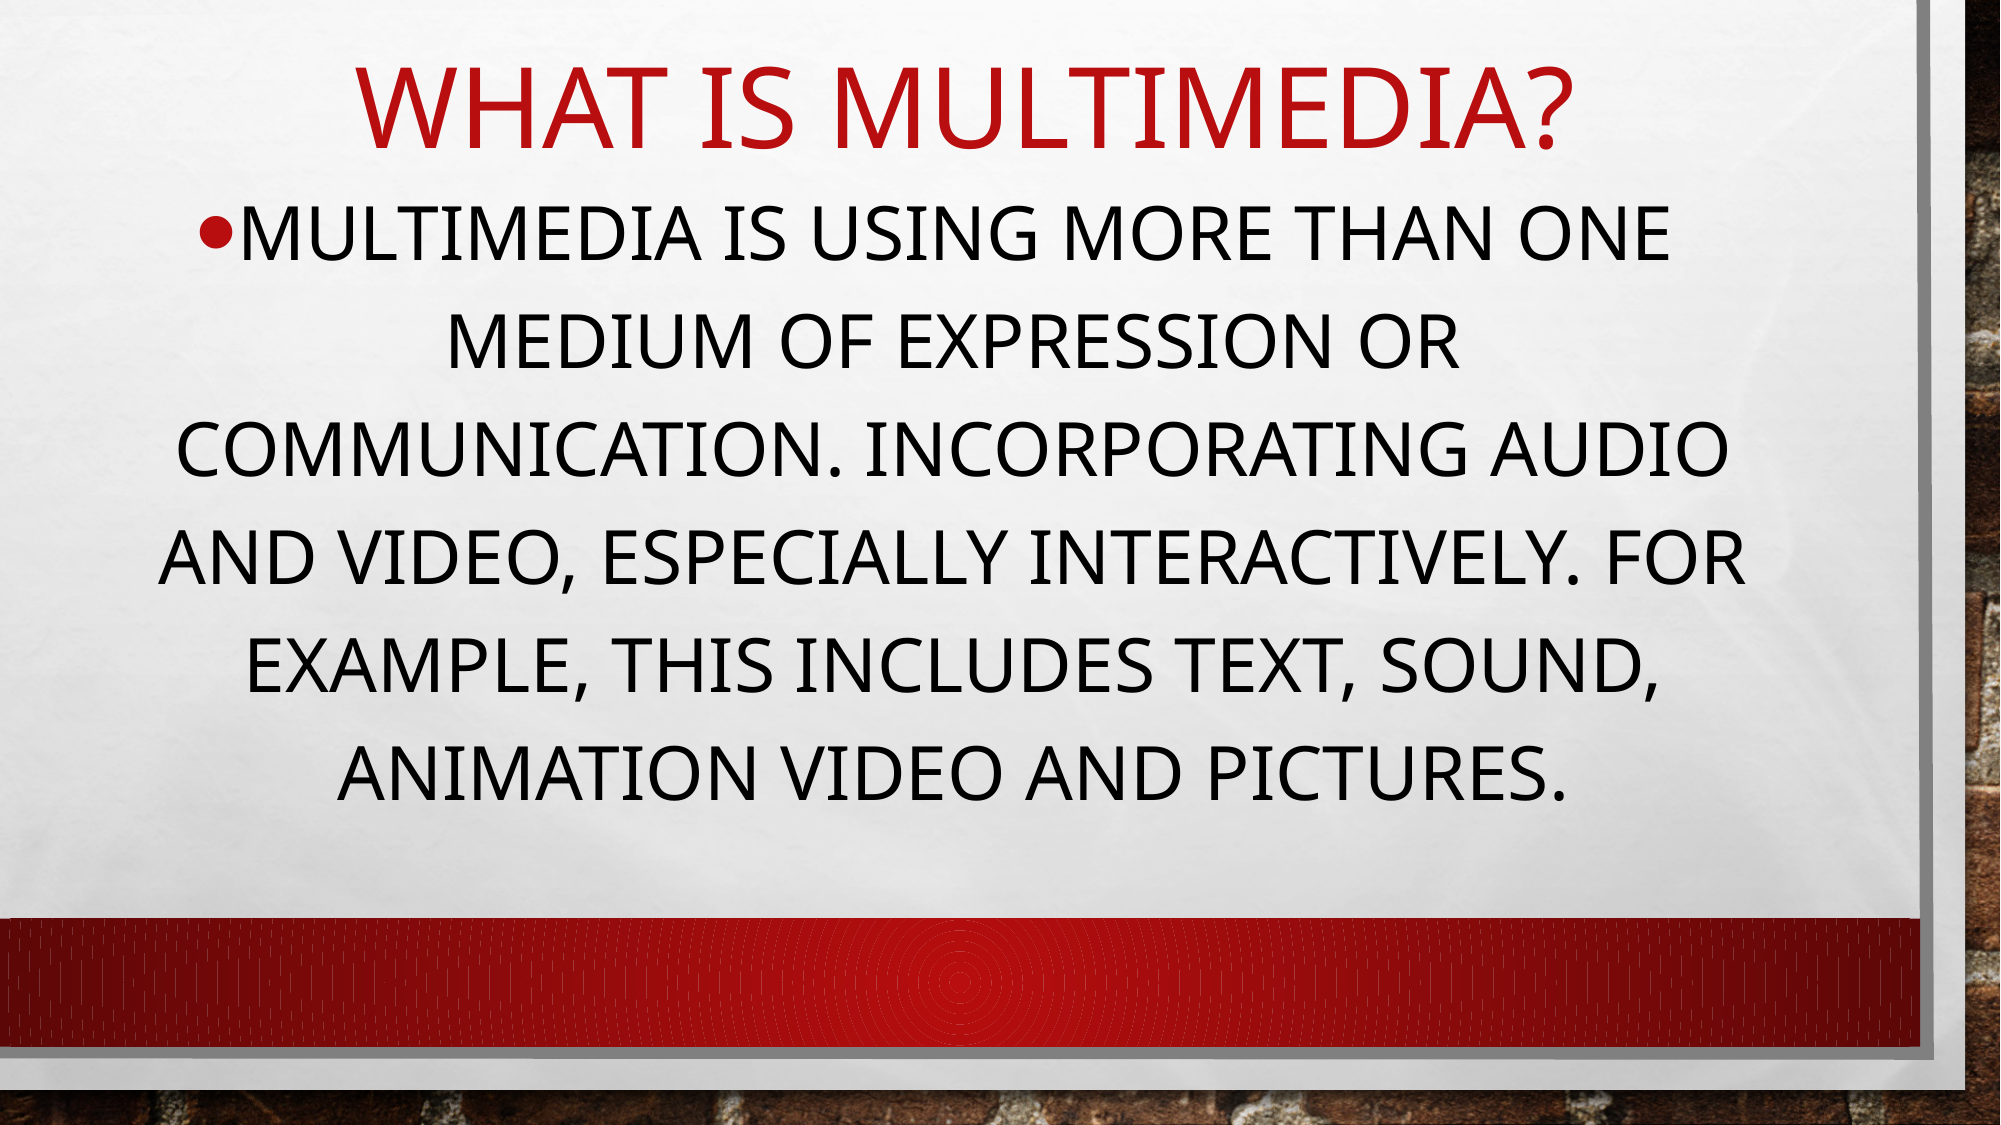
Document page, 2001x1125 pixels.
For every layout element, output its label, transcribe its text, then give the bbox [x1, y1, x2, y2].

list Multimedia is using more than one medium of expression or communication. Incorporating audio and video, especially interactively. For example, this includes text, sound, animation video and pictures. [82, 220, 1788, 764]
picture [0, 0, 2000, 1125]
title What is multimedia? [112, 17, 1818, 207]
